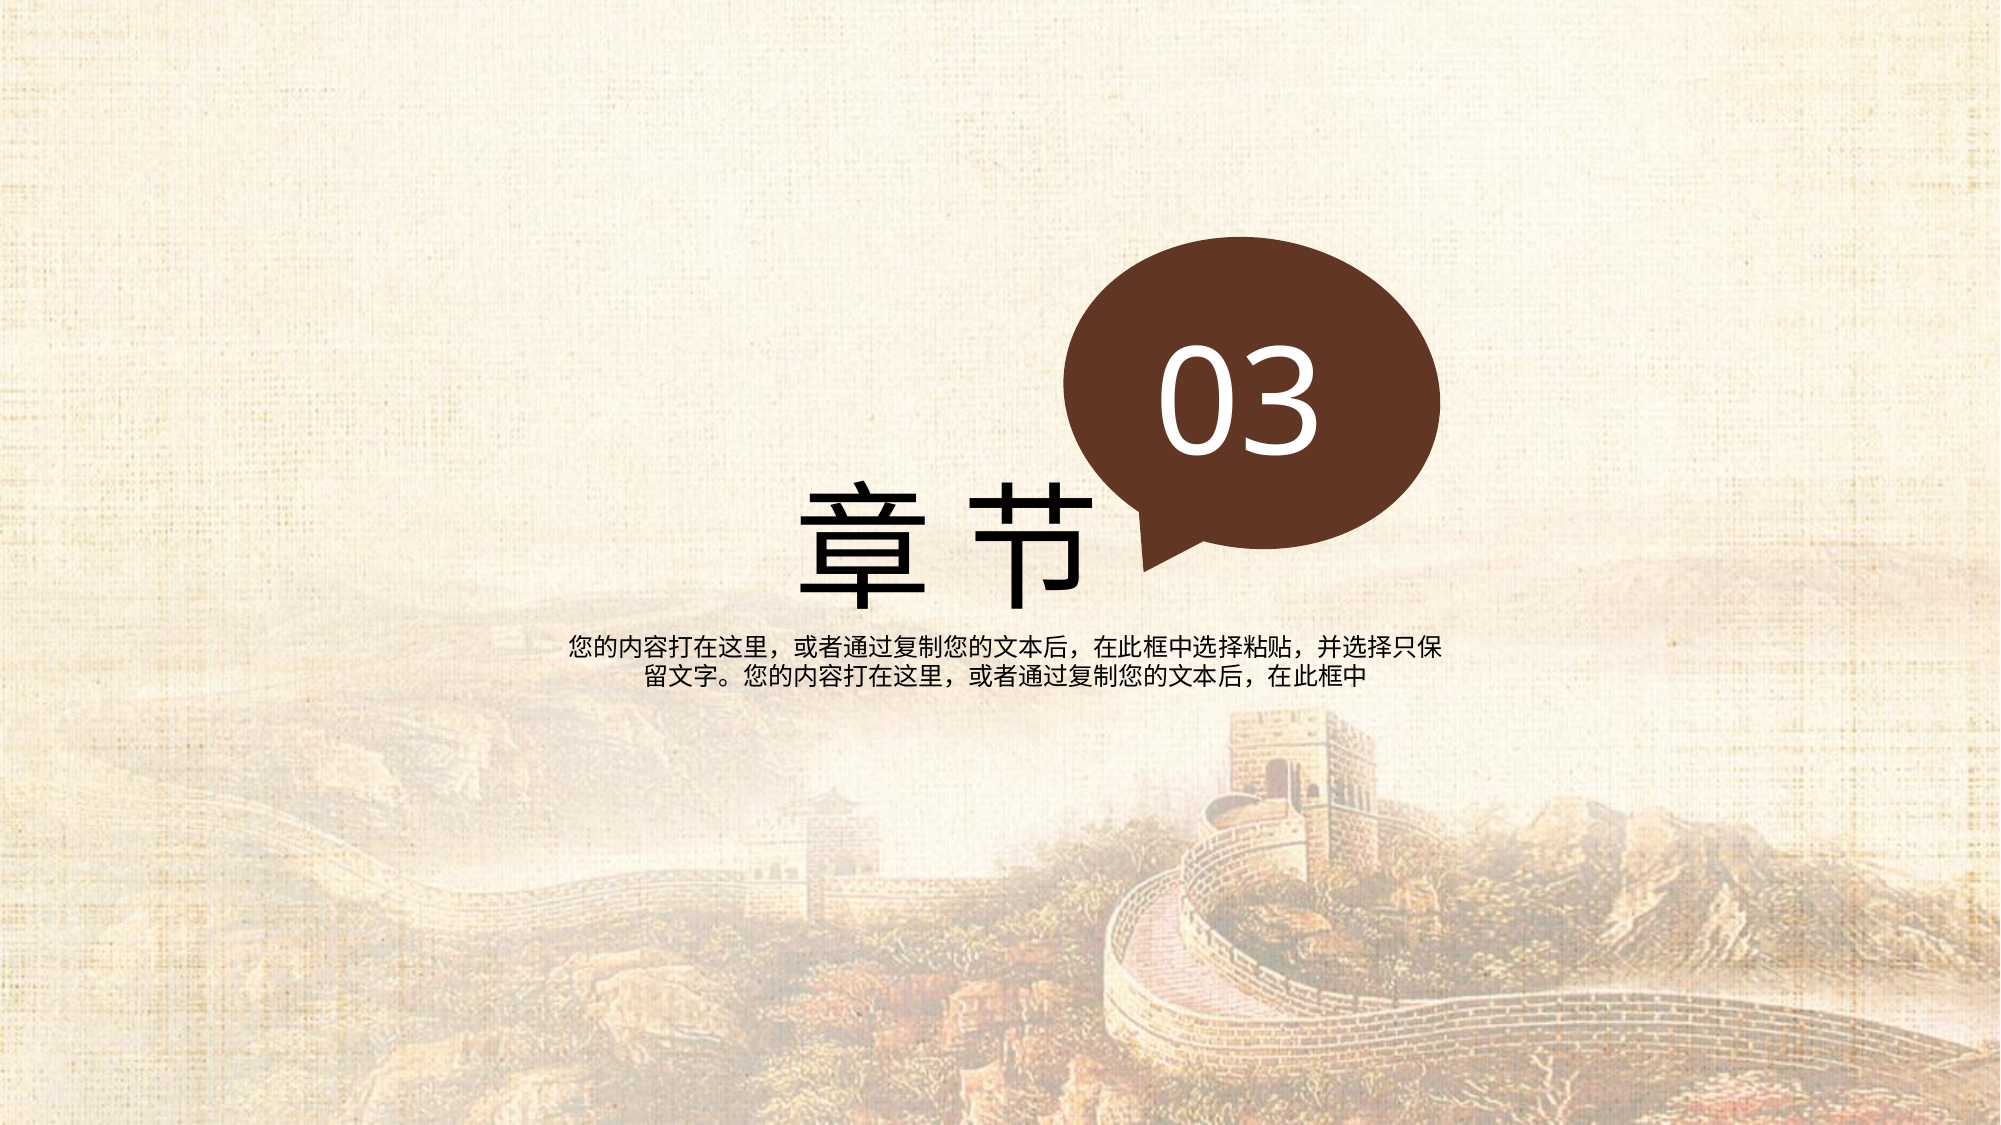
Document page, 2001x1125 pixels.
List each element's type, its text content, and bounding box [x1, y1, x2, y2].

text_box [1062, 235, 1395, 454]
text_box 章 节 [780, 454, 1193, 623]
text_box 您的内容打在这里，或者通过复制您的文本后，在此框中选择粘贴，并选择只保留文字。您的内容打在这里，或者通过复制您的文本后，在此框中 [549, 623, 1463, 699]
picture [0, 0, 2001, 1125]
text_box [1193, 492, 1406, 551]
text_box 03 [1139, 297, 1552, 492]
